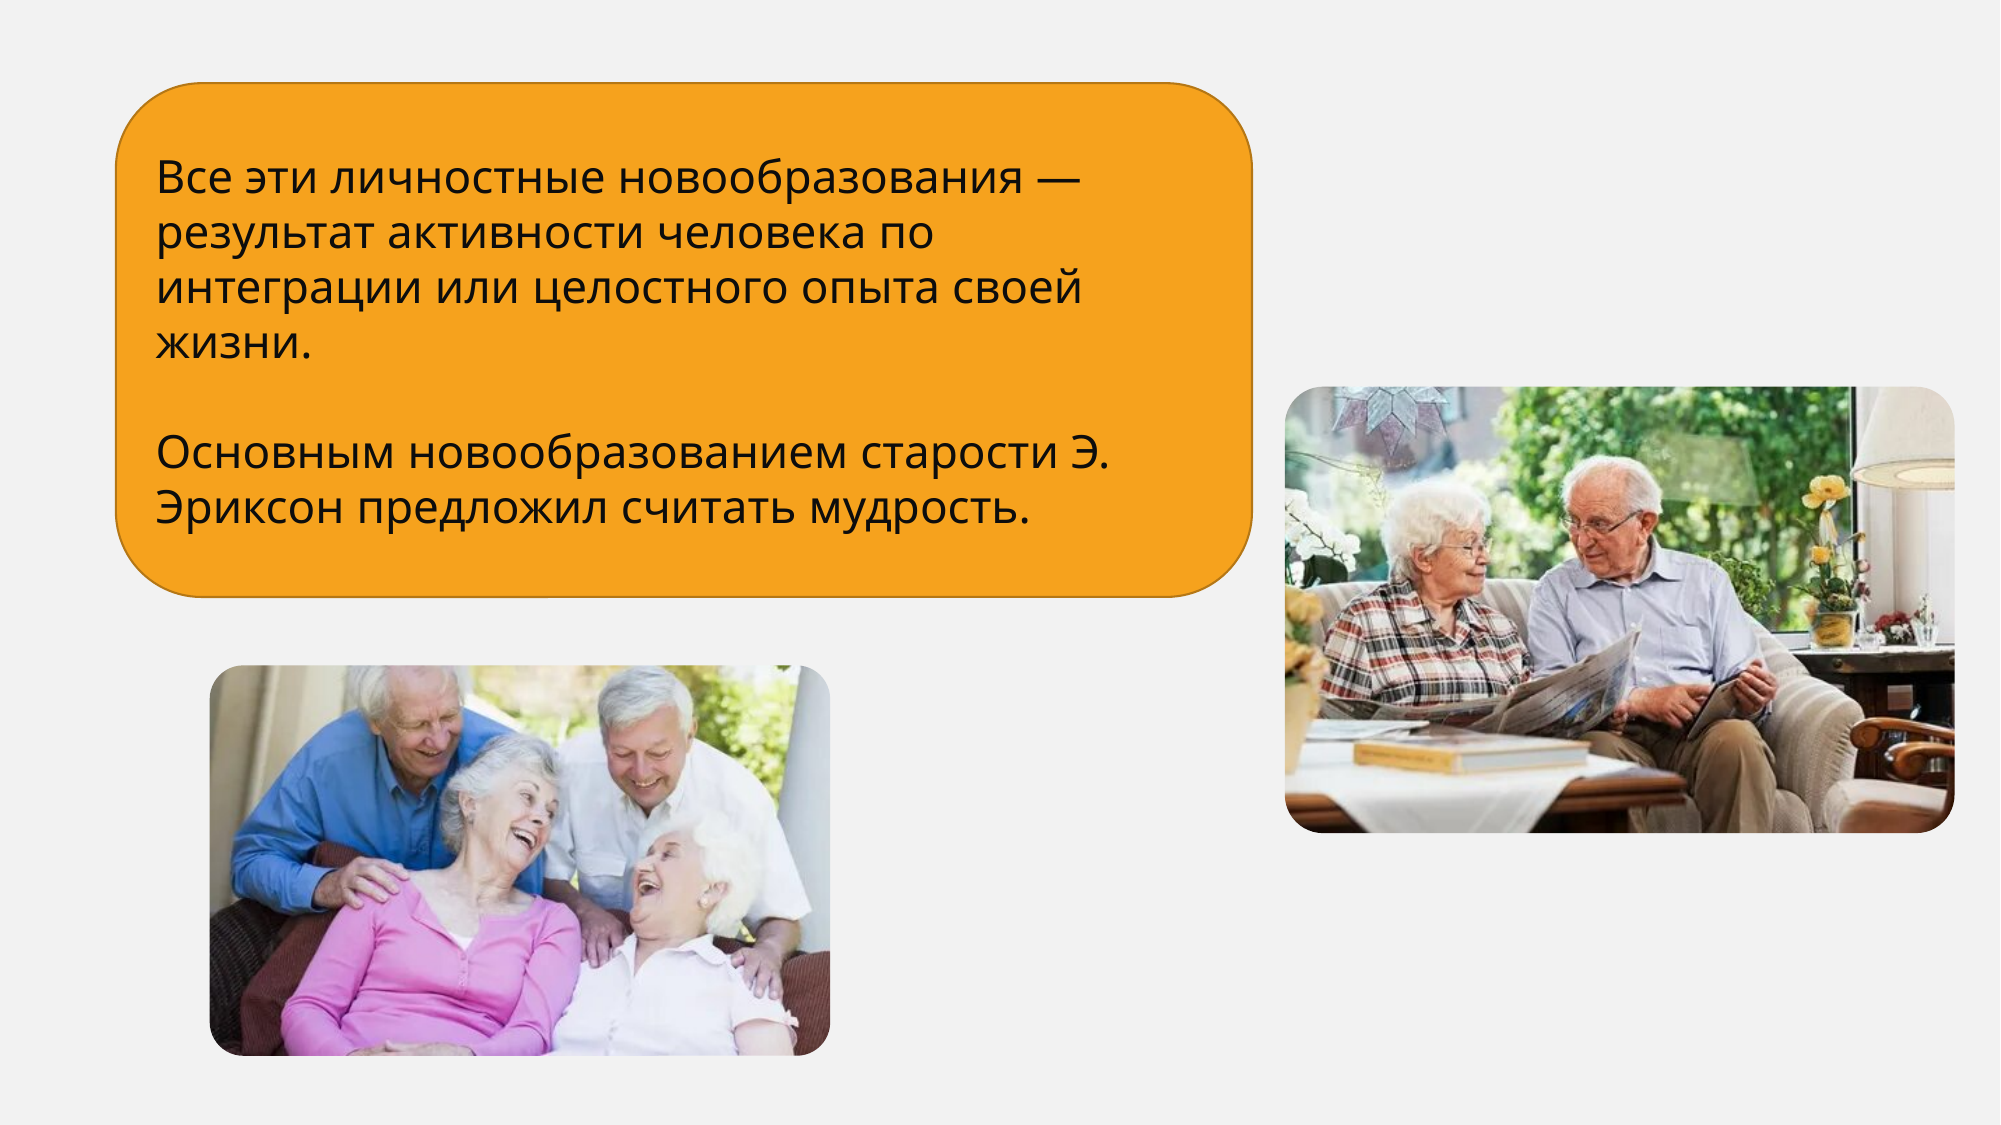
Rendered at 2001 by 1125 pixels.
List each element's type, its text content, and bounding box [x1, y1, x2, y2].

picture [209, 665, 831, 1056]
text_box Все эти личностные новообразования — результат активности человека по интеграции или целостного опыта своей жизни. Основным новообразованием старости Э. Эриксон предложил считать мудрость. [114, 82, 1254, 599]
picture [1284, 386, 1955, 834]
